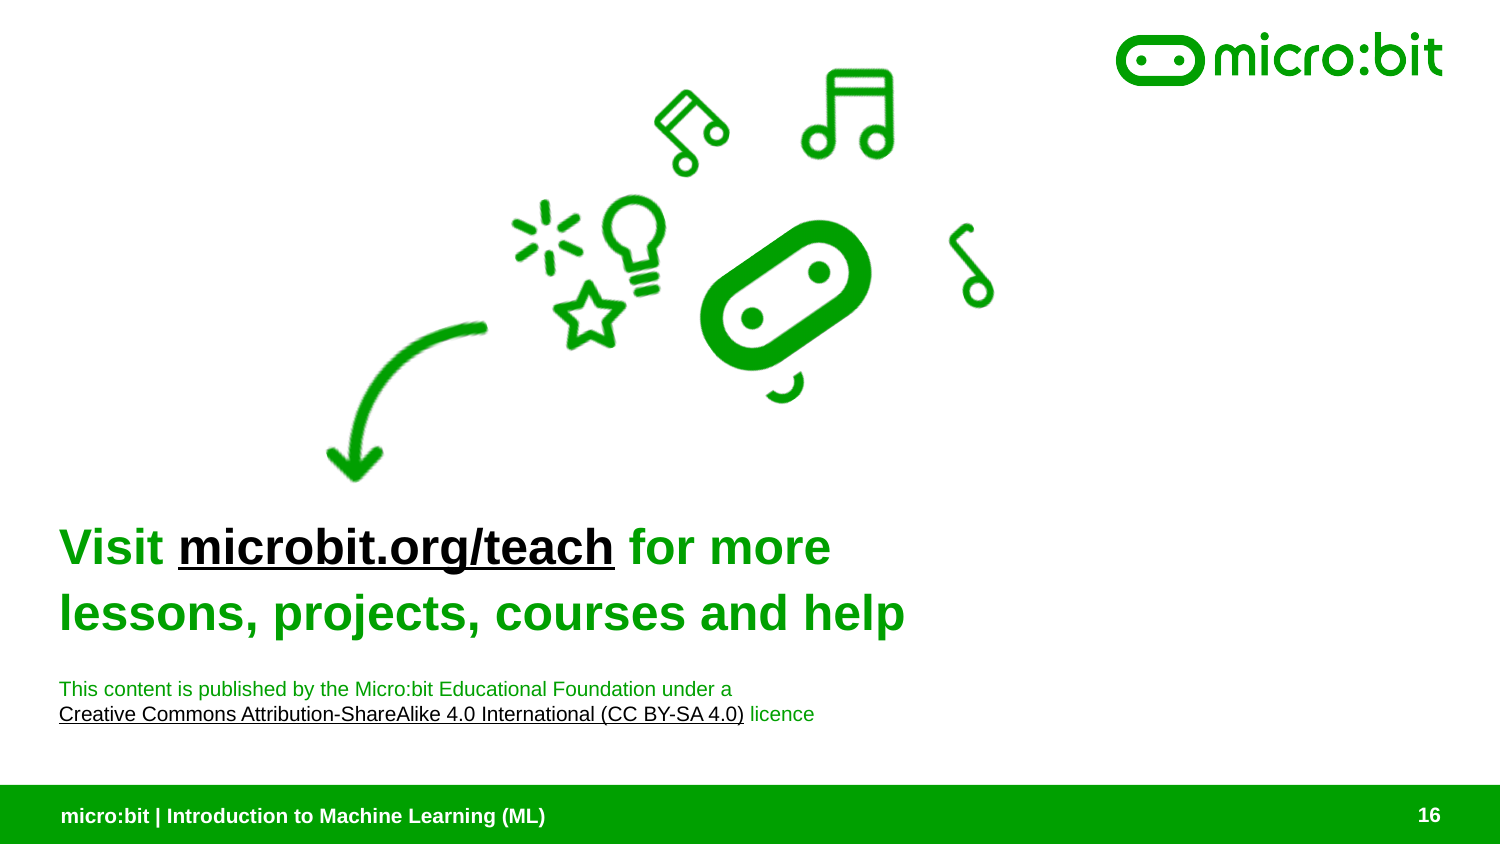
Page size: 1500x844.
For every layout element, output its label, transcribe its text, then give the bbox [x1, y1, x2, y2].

picture [302, 316, 519, 488]
picture [1085, 0, 1474, 118]
picture [501, 85, 912, 421]
picture [943, 221, 998, 312]
text_box This content is published by the Micro:bit Educational Foundation under a Creative Commons Attribution-ShareAlike 4.0 International (CC BY-SA 4.0) licence [58, 675, 971, 726]
picture [776, 44, 928, 193]
title Visit microbit.org/teach for more lessons, projects, courses and help [59, 508, 971, 650]
